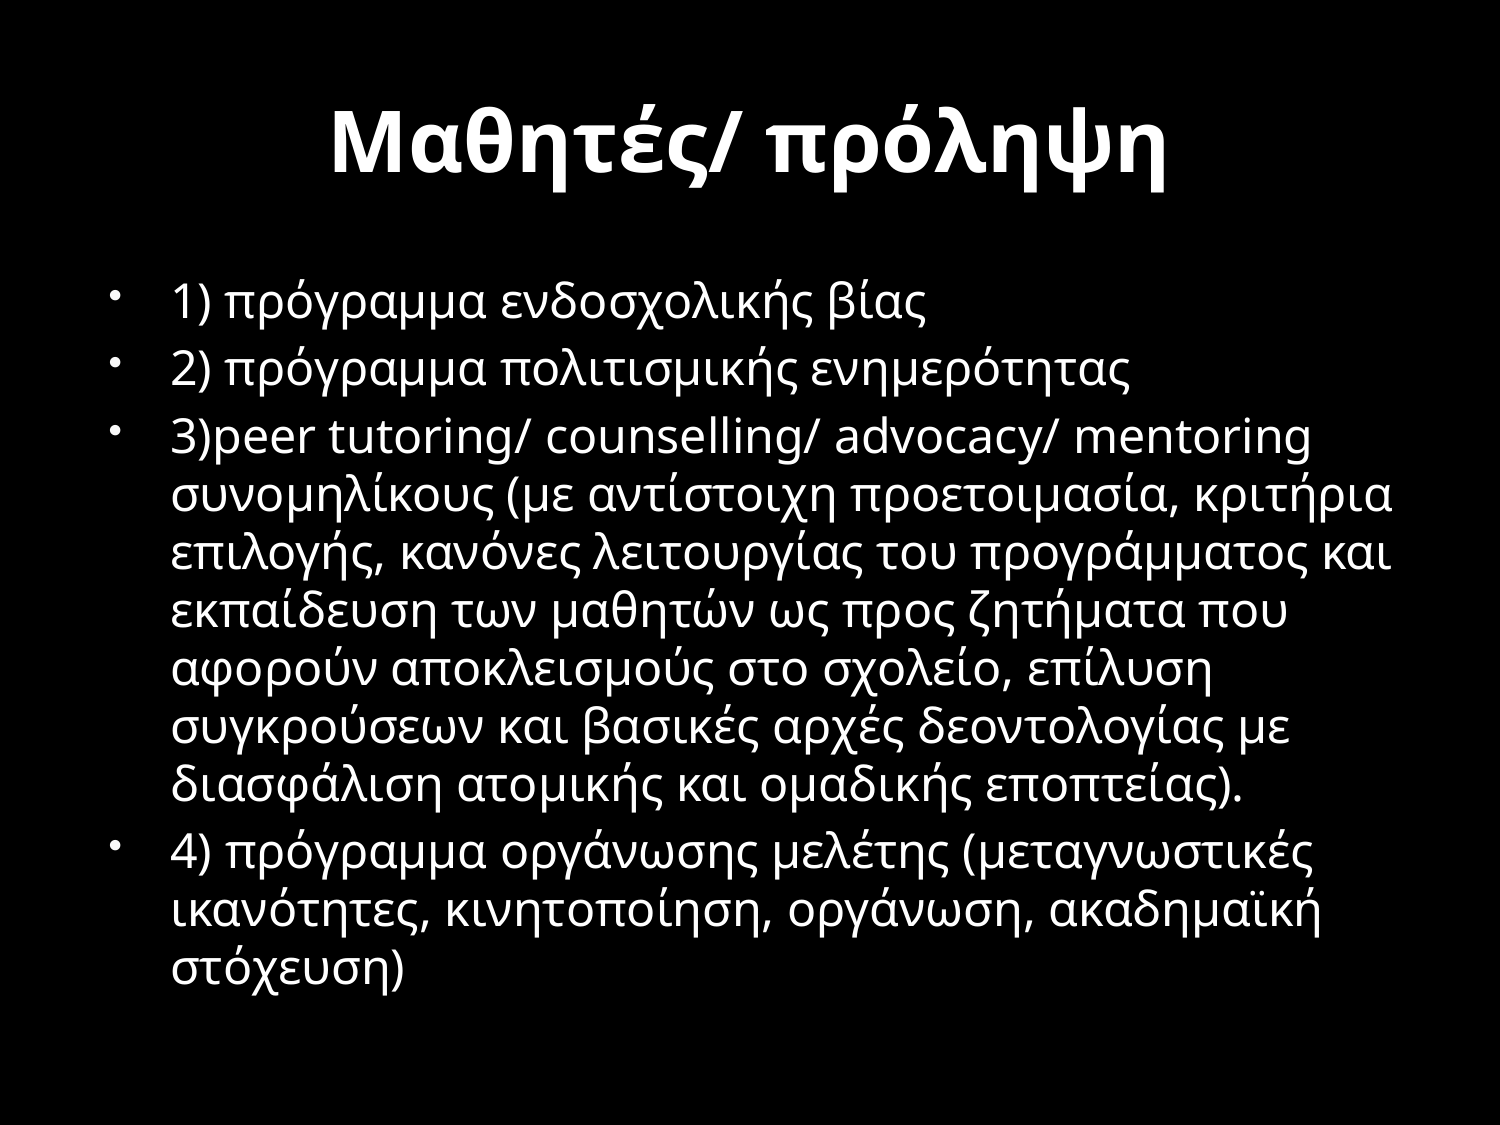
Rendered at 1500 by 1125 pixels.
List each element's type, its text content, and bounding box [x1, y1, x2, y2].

list 1) πρόγραμμα ενδοσχολικής βίας 2) πρόγραμμα πολιτισμικής ενημερότητας 3)peer tutoring/ counselling/ advocacy/ mentoring συνομηλίκους (με αντίστοιχη προετοιμασία, κριτήρια επιλογής, κανόνες λειτουργίας του προγράμματος και εκπαίδευση των μαθητών ως προς ζητήματα που αφορούν αποκλεισμούς στο σχολείο, επίλυση συγκρούσεων και βασικές αρχές δεοντολογίας με διασφάλιση ατομικής και ομαδικής εποπτείας). 4) πρόγραμμα οργάνωσης μελέτης (μεταγνωστικές ικανότητες, κινητοποίηση, οργάνωση, ακαδημαϊκή στόχευση) [75, 262, 1425, 1035]
title Μαθητές/ πρόληψη [75, 45, 1425, 233]
